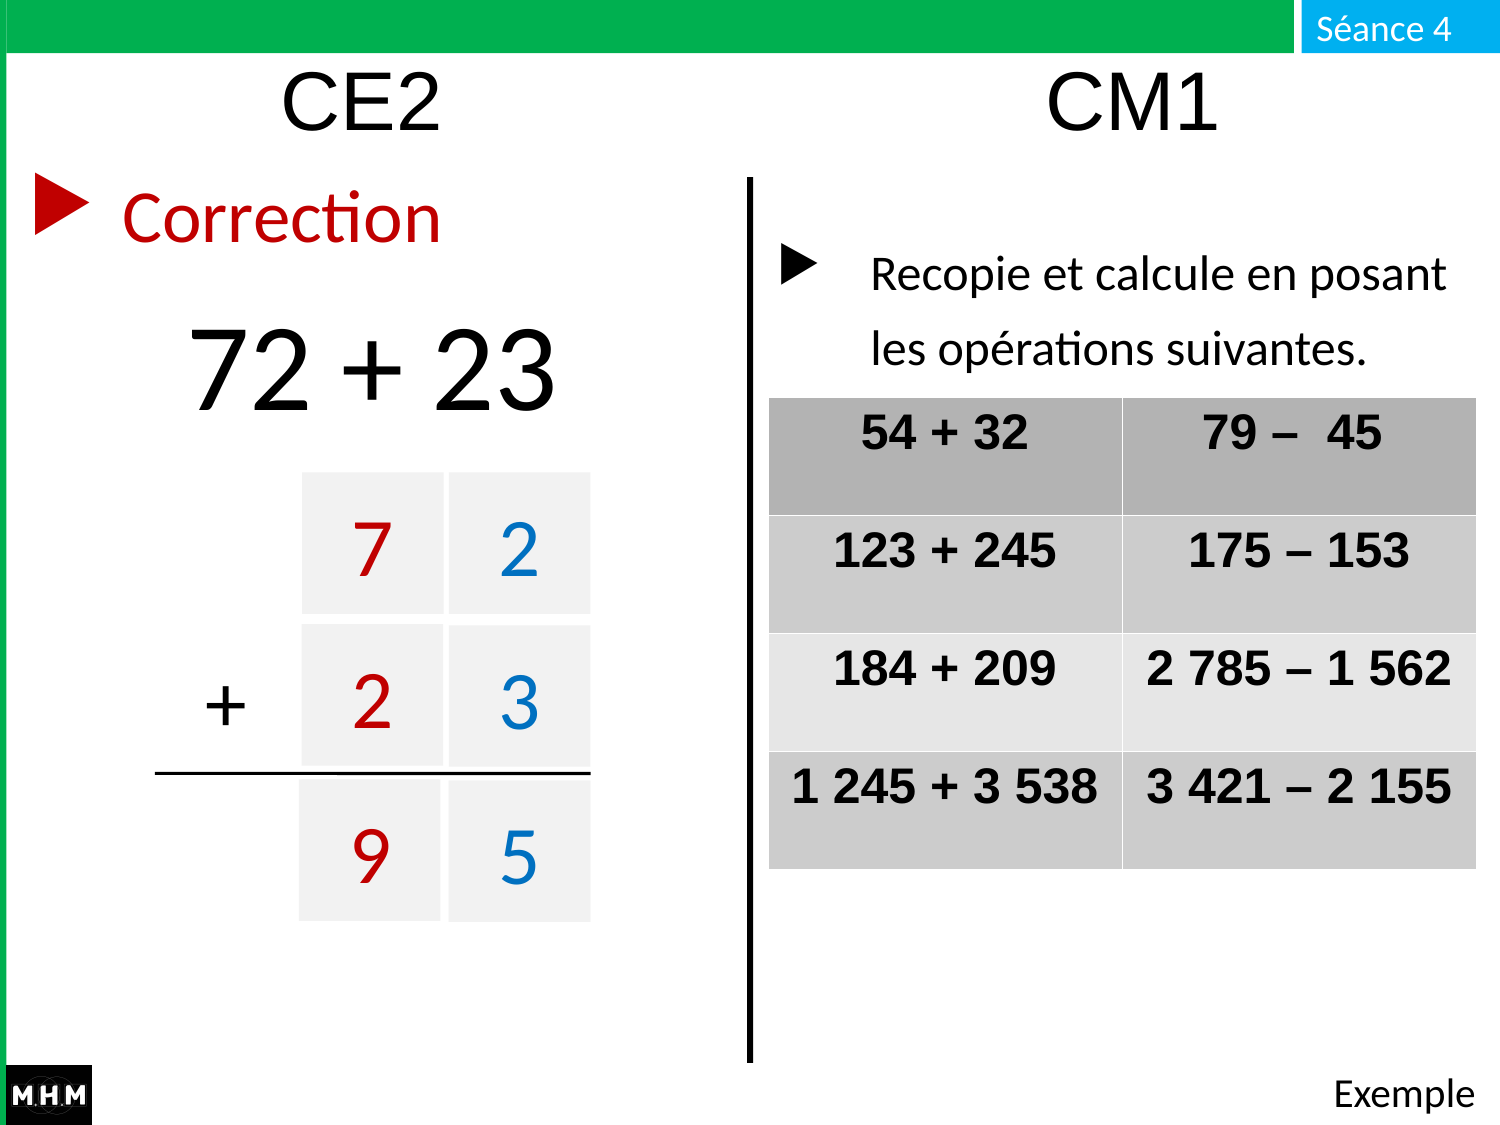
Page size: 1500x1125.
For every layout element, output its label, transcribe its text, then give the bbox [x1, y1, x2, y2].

table_header 79 – 45 [1123, 398, 1476, 515]
text_box CE2 CM1 [265, 39, 1241, 148]
text_box Correction [13, 171, 709, 266]
text_box 72 + 23 [94, 278, 650, 443]
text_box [154, 472, 591, 923]
table_cell 175 – 153 [1123, 516, 1476, 633]
table_cell 184 + 209 [769, 634, 1122, 751]
picture [6, 1065, 92, 1125]
text_box Recopie et calcule en posant les opérations suivantes. [761, 246, 1477, 383]
table_cell 1 245 + 3 538 [769, 752, 1122, 869]
table_cell 123 + 245 [769, 516, 1122, 633]
table_header 54 + 32 [769, 398, 1122, 515]
table_cell 3 421 – 2 155 [1123, 752, 1476, 869]
table_cell 2 785 – 1 562 [1123, 634, 1476, 751]
text_box Exemple [1318, 1064, 1500, 1125]
